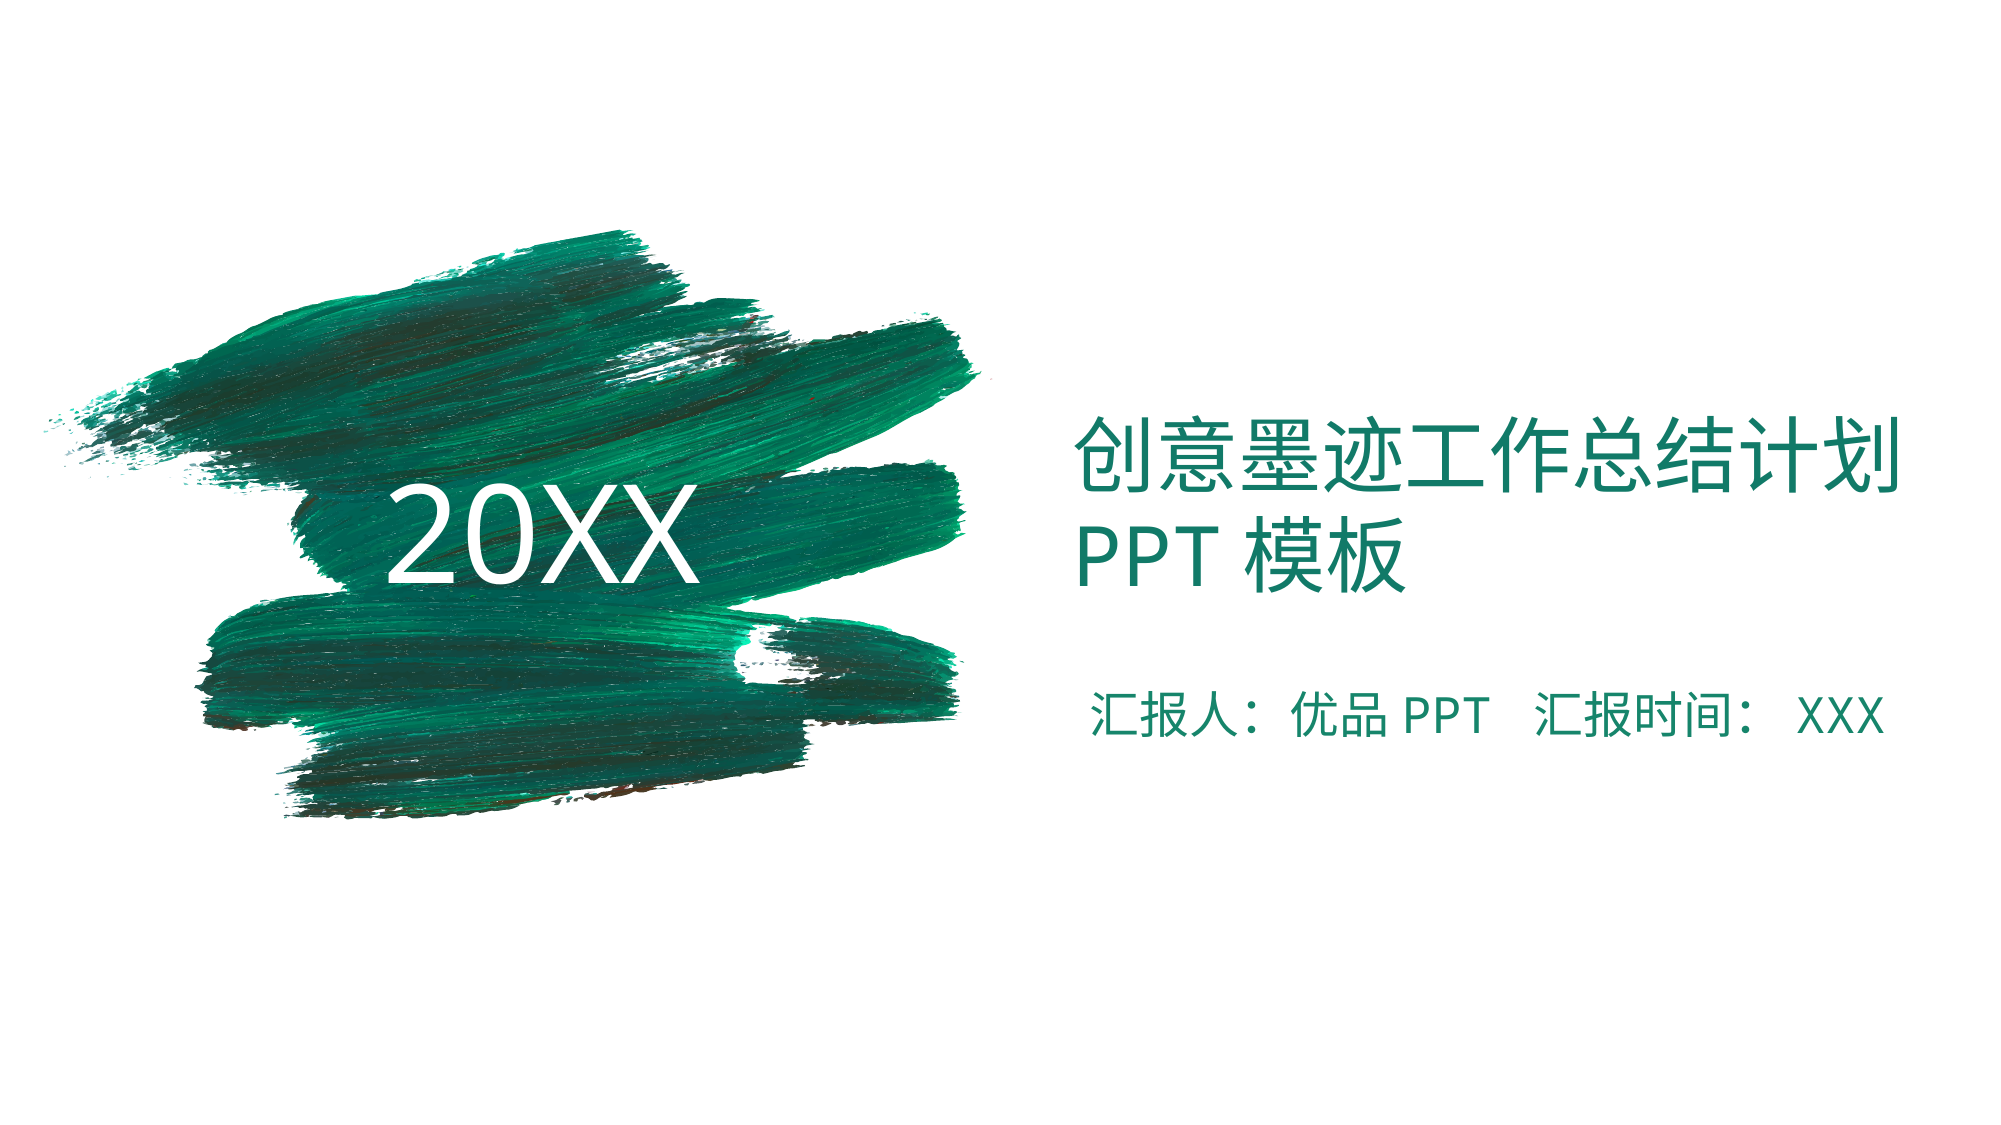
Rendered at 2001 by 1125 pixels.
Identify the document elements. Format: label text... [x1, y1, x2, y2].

text_box 汇报人：优品PPT 汇报时间：XXX [1074, 675, 2000, 751]
picture [69, 248, 1015, 811]
text_box 创意墨迹工作总结计划PPT模板 [1057, 395, 2000, 611]
